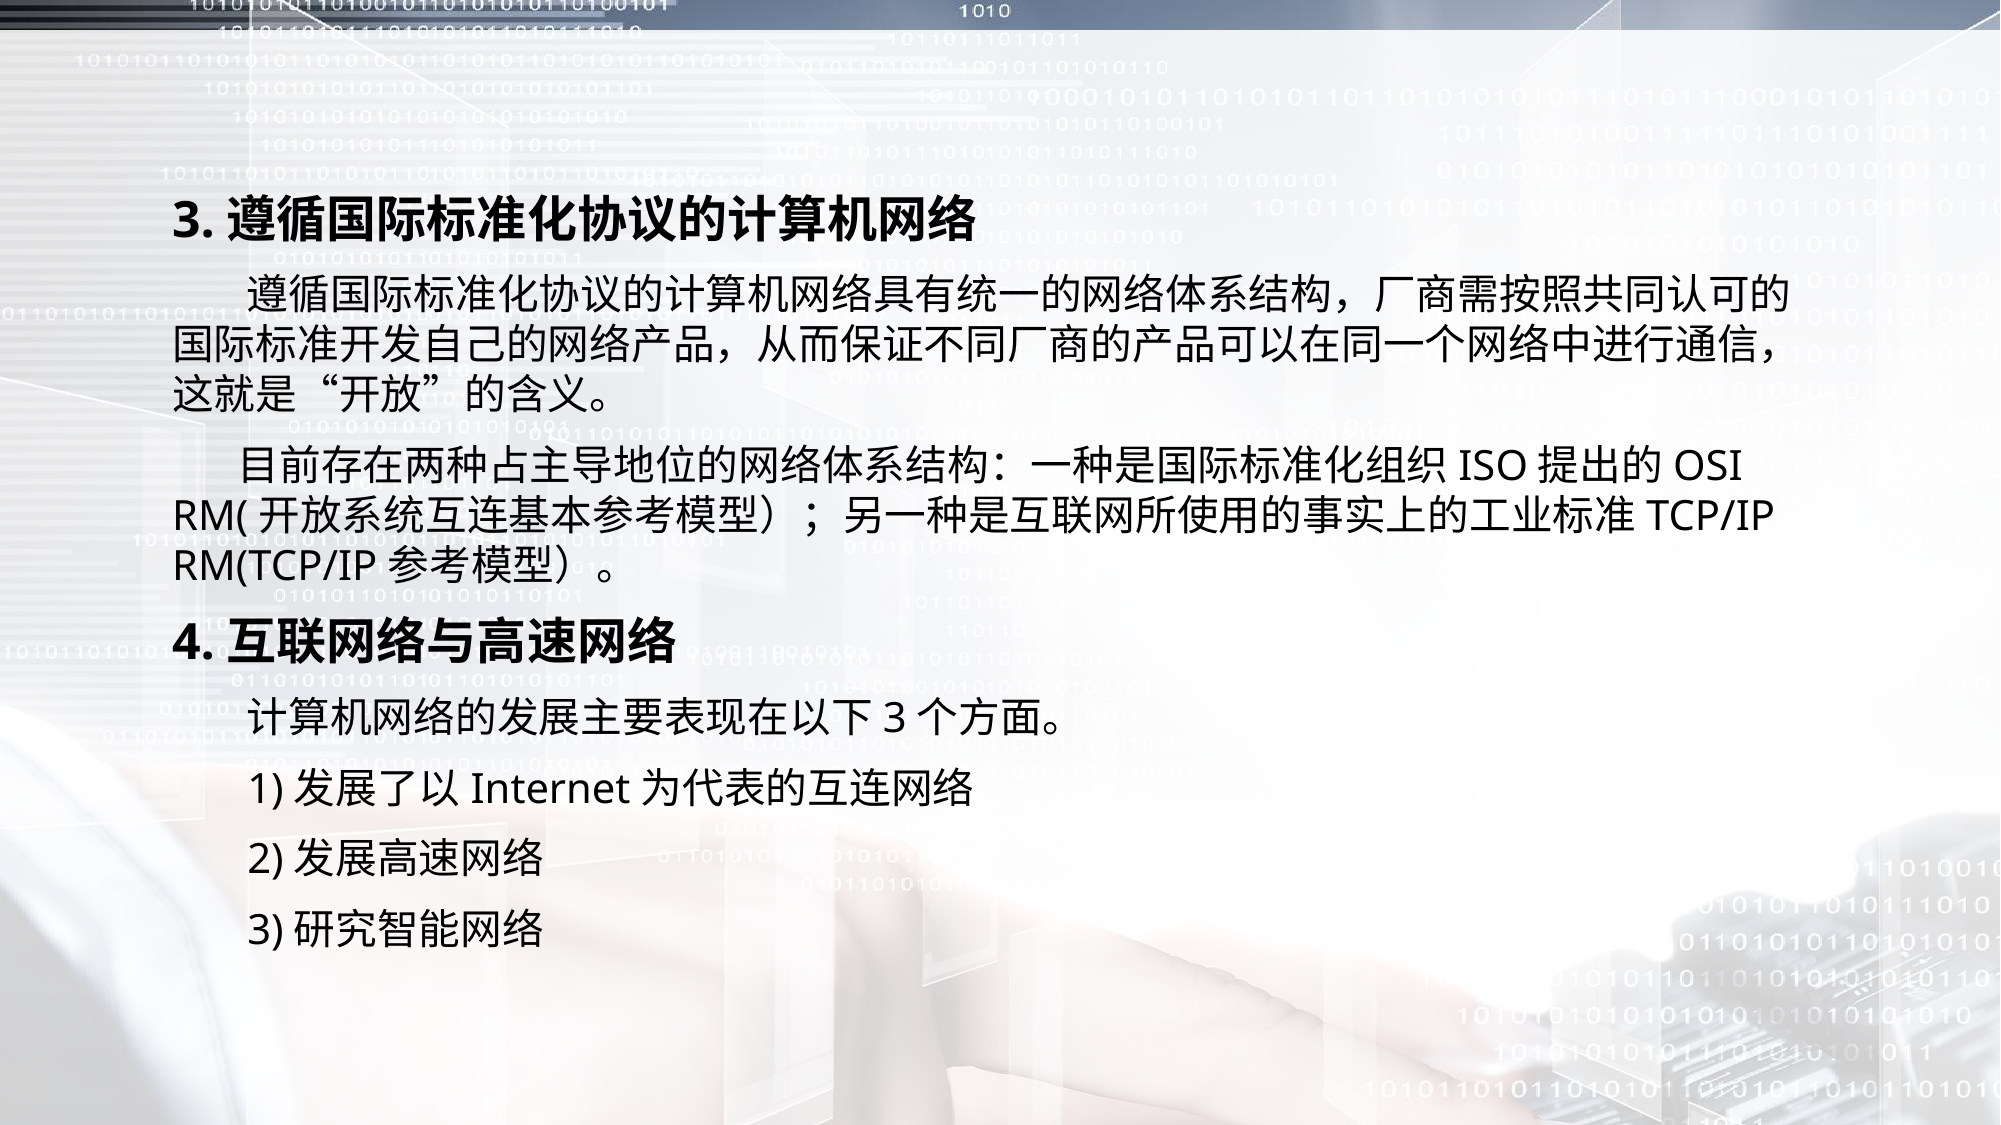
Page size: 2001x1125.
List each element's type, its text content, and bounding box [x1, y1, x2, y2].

list 3.遵循国际标准化协议的计算机网络 遵循国际标准化协议的计算机网络具有统一的网络体系结构，厂商需按照共同认可的国际标准开发自己的网络产品，从而保证不同厂商的产品可以在同一个网络中进行通信，这就是“开放”的含义。 目前存在两种占主导地位的网络体系结构：一种是国际标准化组织ISO提出的OSI RM(开放系统互连基本参考模型）；另一种是互联网所使用的事实上的工业标准TCP/IP RM(TCP/IP参考模型）。 4.互联网络与高速网络 计算机网络的发展主要表现在以下3个方面。 1)发展了以Internet为代表的互连网络 2)发展高速网络 3)研究智能网络 [157, 179, 1845, 1014]
picture [0, 0, 2000, 30]
